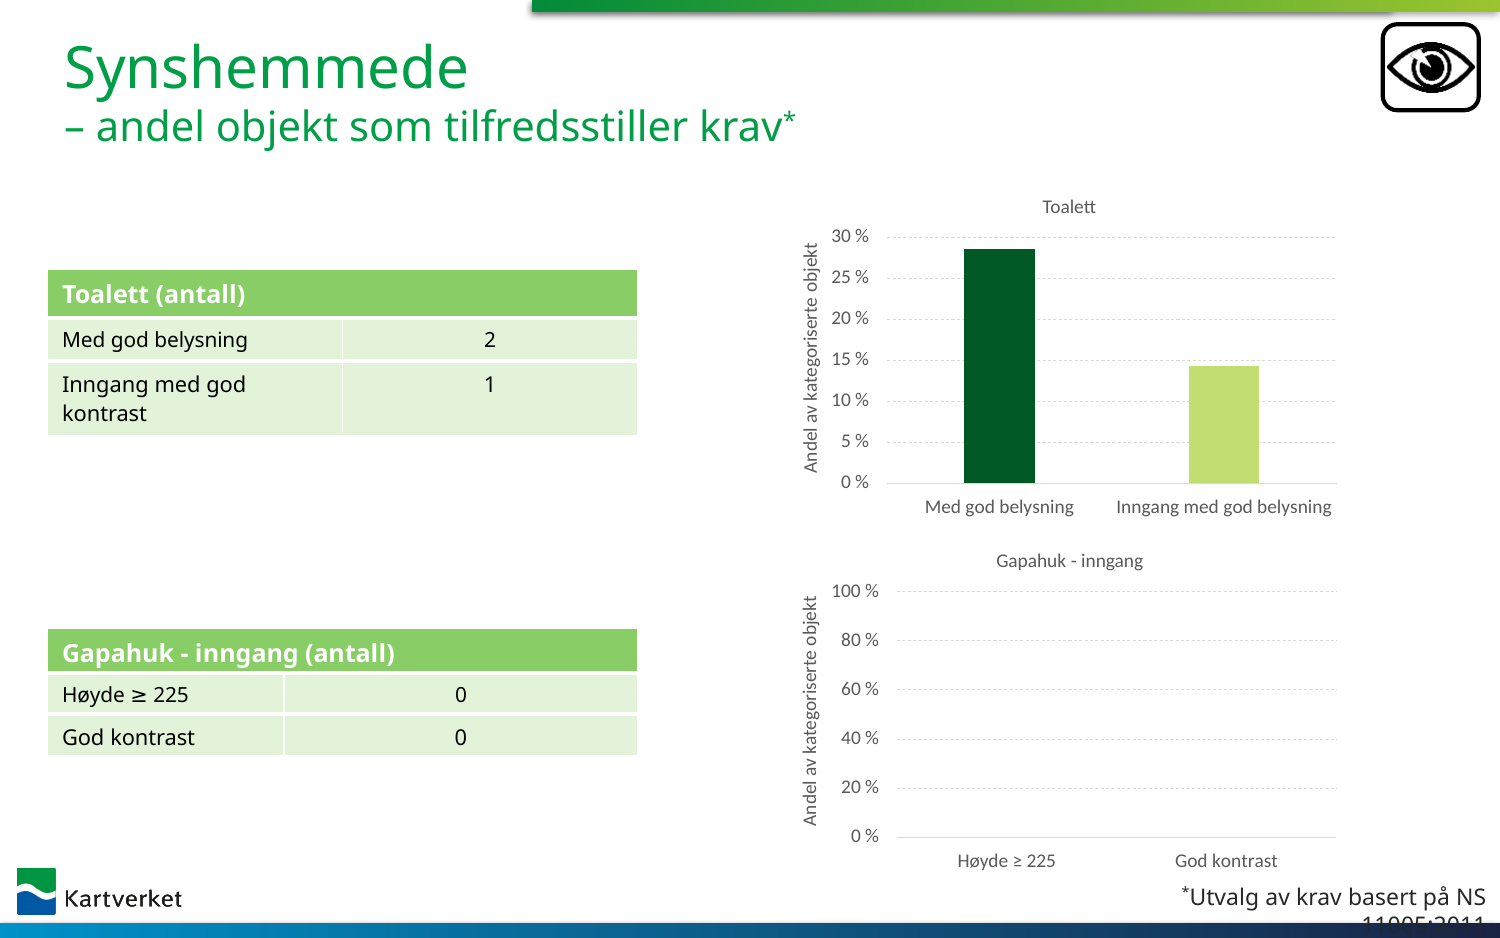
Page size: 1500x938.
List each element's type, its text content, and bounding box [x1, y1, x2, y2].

picture [791, 187, 1348, 526]
table_header Toalett (antall) [48, 270, 637, 316]
table_cell 1 [343, 363, 637, 435]
table_cell Inngang med god kontrast [48, 363, 342, 435]
table_header Gapahuk - inngang (antall) [48, 629, 637, 671]
table_cell God kontrast [48, 716, 283, 755]
table_cell 0 [285, 675, 637, 712]
text_box Synshemmede – andel objekt som tilfredsstiller krav* [49, 24, 1431, 158]
picture [791, 541, 1348, 880]
table_cell Høyde ≥ 225 [48, 675, 283, 712]
table_cell 2 [343, 320, 637, 359]
table_cell 0 [285, 716, 637, 755]
text_box *Utvalg av krav basert på NS 11005:2011 [1068, 873, 1500, 938]
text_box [1382, 24, 1480, 111]
table_cell Med god belysning [48, 320, 342, 359]
